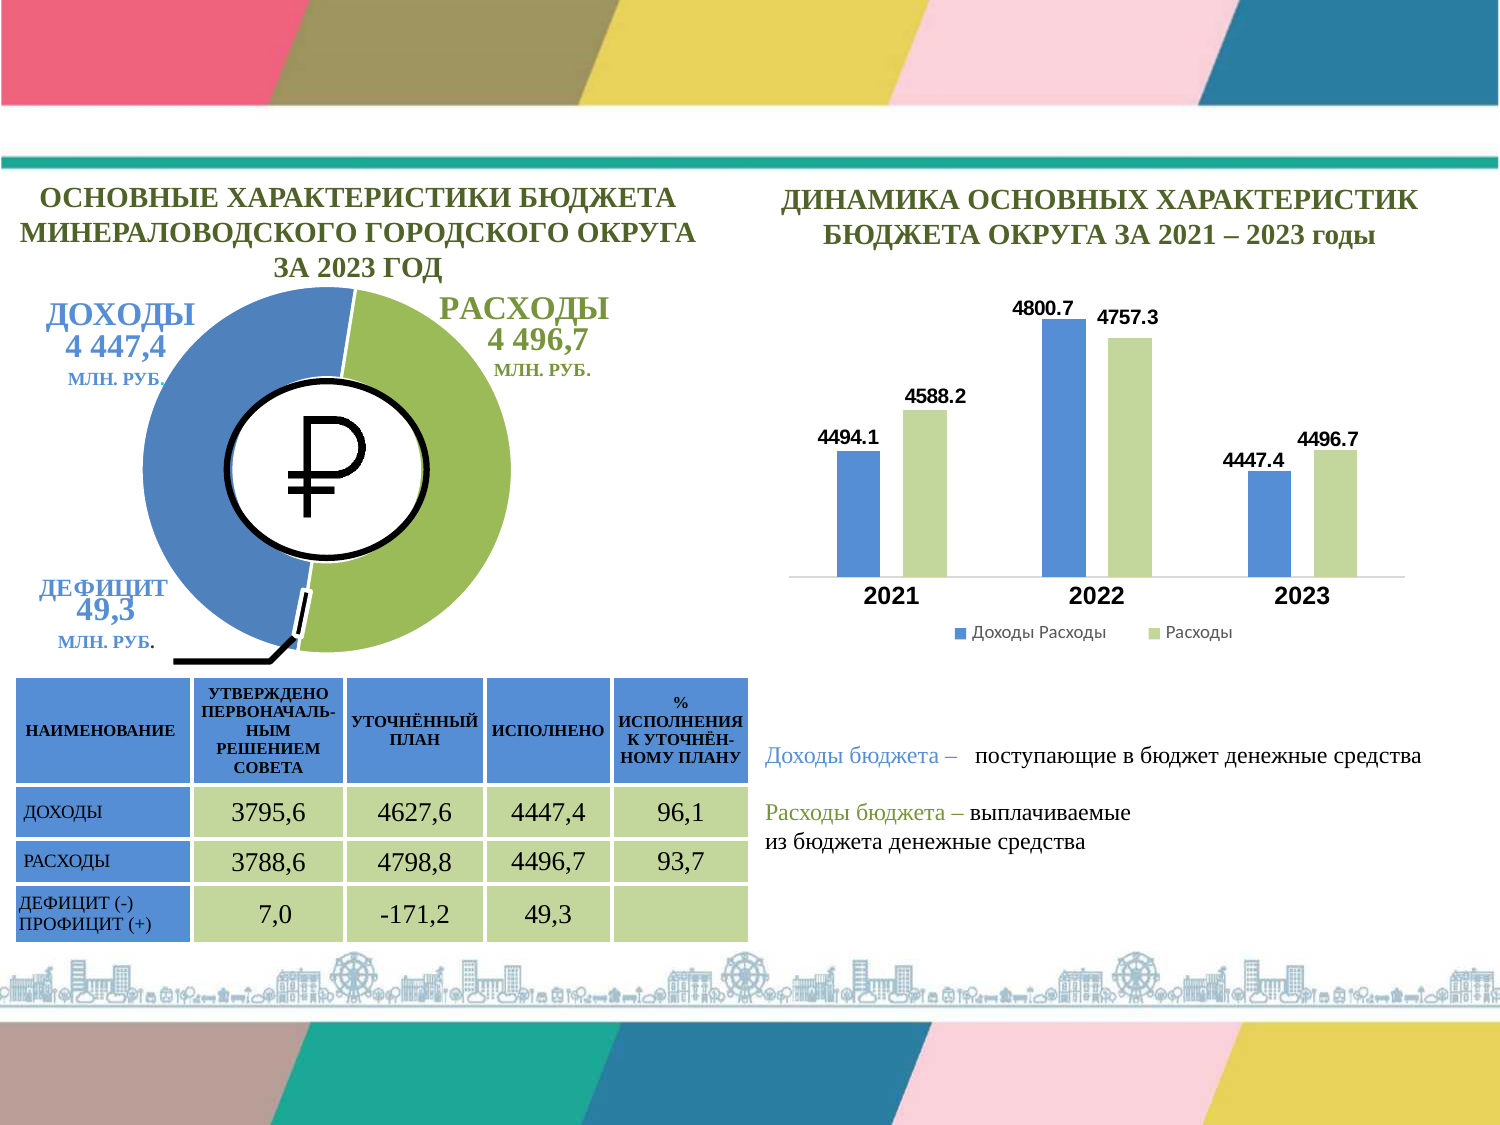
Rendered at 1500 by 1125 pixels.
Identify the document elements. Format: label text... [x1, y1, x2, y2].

picture [0, 951, 1500, 1125]
table_cell -171,2 [347, 886, 483, 942]
table_cell 49,3 [487, 886, 610, 942]
chart [22, 277, 631, 665]
table_cell ДЕФИЦИТ (-) ПРОФИЦИТ (+) [16, 886, 190, 942]
table_header % ИСПОЛНЕНИЯ К УТОЧНЁН-НОМУ ПЛАНУ [614, 678, 748, 783]
table_cell 3795,6 [194, 787, 343, 837]
table_cell ДОХОДЫ [16, 787, 190, 837]
table_cell 7,0 [194, 886, 343, 942]
table_cell 3788,6 [194, 841, 343, 882]
table_cell 96,1 [614, 787, 748, 837]
text_box ОСНОВНЫЕ ХАРАКТЕРИСТИКИ БЮДЖЕТА МИНЕРАЛОВОДСКОГО ГОРОДСКОГО ОКРУГА ЗА 2023 ГОД [0, 180, 728, 292]
table_cell РАСХОДЫ [16, 841, 190, 882]
picture [264, 407, 389, 533]
chart [710, 258, 1483, 677]
table_header УТОЧНЁННЫЙ ПЛАН [347, 678, 483, 783]
table_cell 4798,8 [347, 841, 483, 882]
title Доходы бюджета – поступающие в бюджет денежные средства Расходы бюджета – выплачиваемые из бюджета денежные средства [750, 683, 1438, 922]
text_box ДИНАМИКА ОСНОВНЫХ ХАРАКТЕРИСТИК БЮДЖЕТА ОКРУГА ЗА 2021 – 2023 годы [750, 180, 1450, 256]
picture [0, 0, 1500, 172]
table_cell 4627,6 [347, 787, 483, 837]
table_header НАИМЕНОВАНИЕ [16, 678, 190, 783]
table_cell [614, 886, 748, 942]
table_cell 4496,7 [487, 841, 610, 882]
table_cell 4447,4 [487, 787, 610, 837]
table_header ИСПОЛНЕНО [487, 678, 610, 783]
table_cell 93,7 [614, 841, 748, 882]
table_header УТВЕРЖДЕНО ПЕРВОНАЧАЛЬ-НЫМ РЕШЕНИЕМ СОВЕТА [194, 678, 343, 783]
